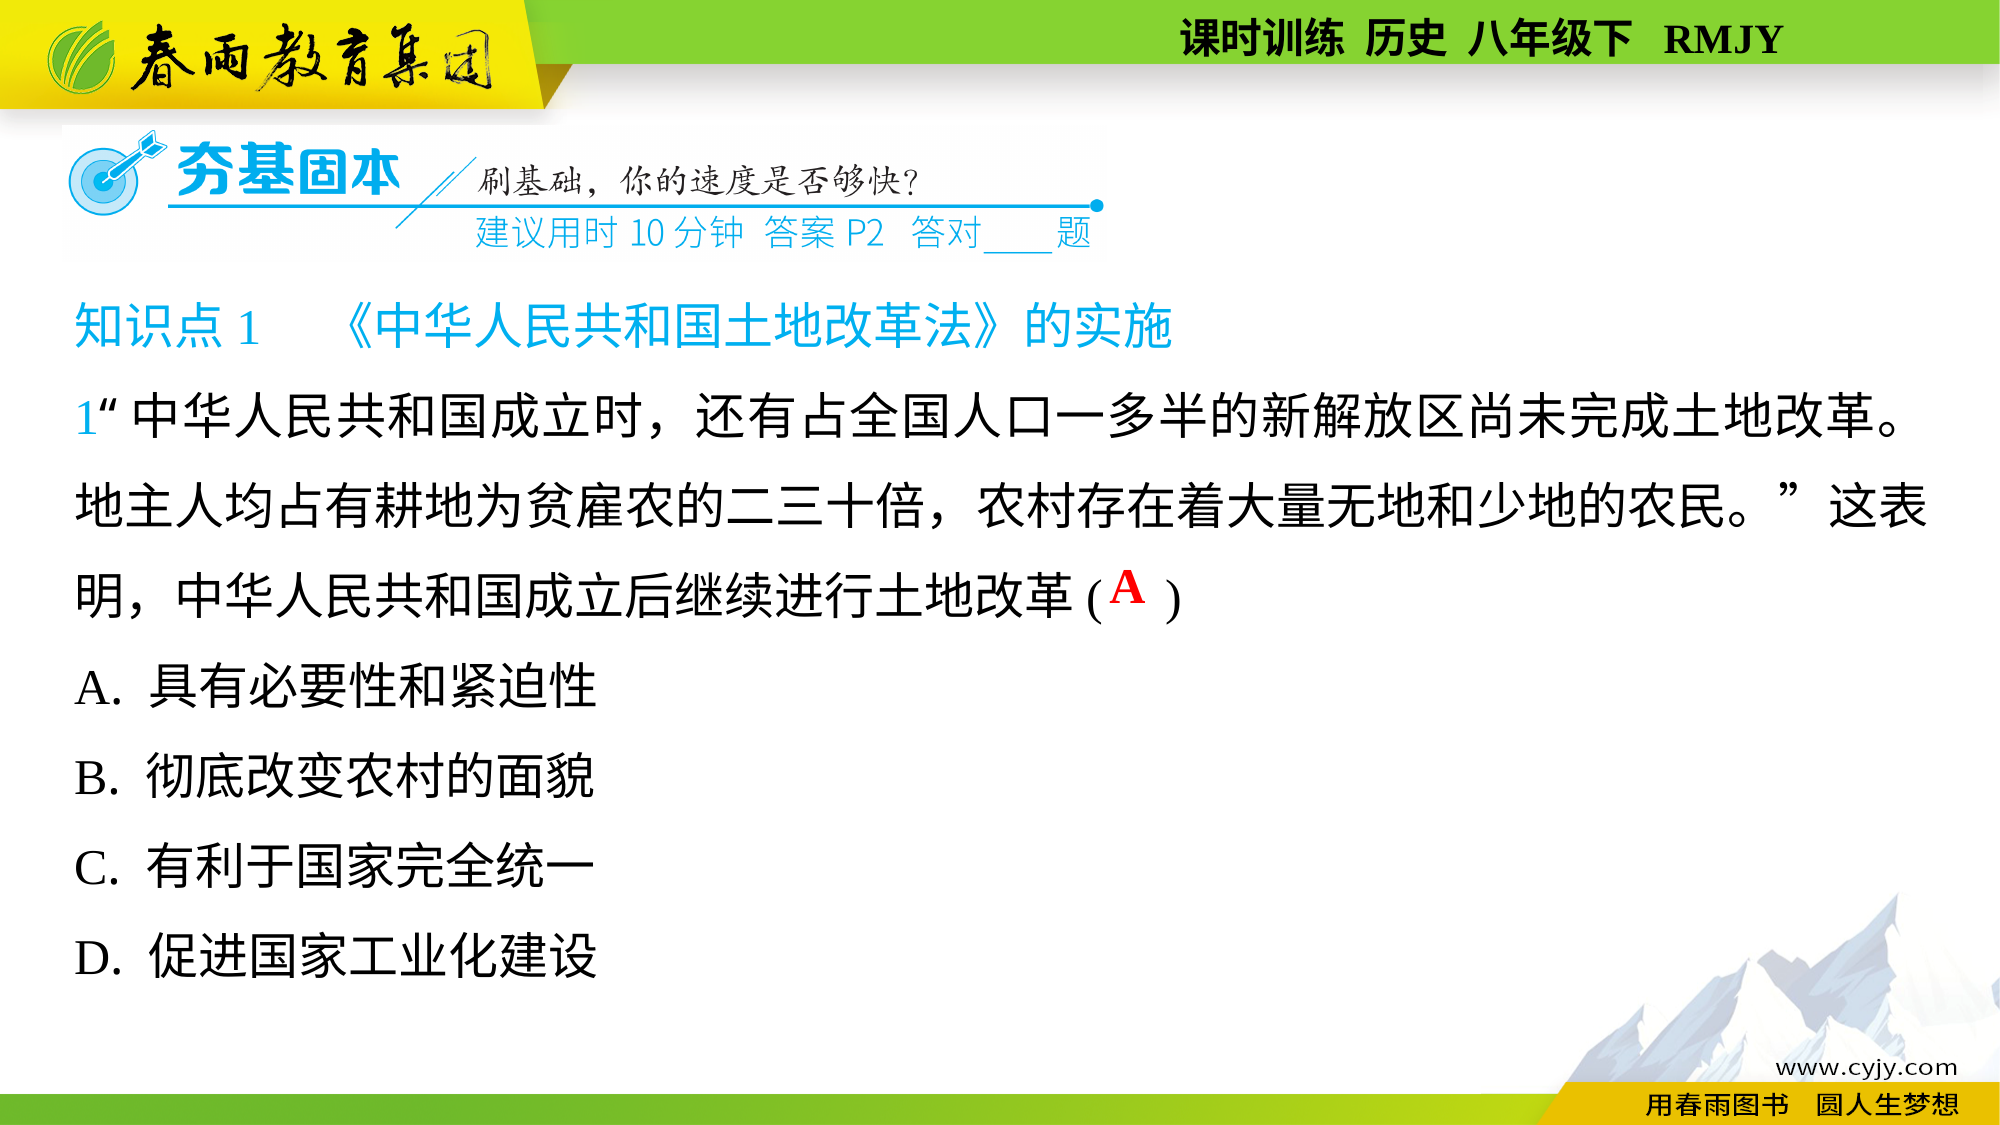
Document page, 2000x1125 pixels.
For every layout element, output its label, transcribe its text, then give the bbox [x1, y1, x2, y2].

text_box A [1094, 546, 1161, 622]
list 知识点1 《中华人民共和国土地改革法》的实施 1“中华人民共和国成立时，还有占全国人口一多半的新解放区尚未完成土地改革。地主人均占有耕地为贫雇农的二三十倍，农村存在着大量无地和少地的农民。”这表明，中华人民共和国成立后继续进行土地改革( ) A. 具有必要性和紧迫性 B. 彻底改变农村的面貌 C. 有利于国家完全统一 D. 促进国家工业化建设 [59, 257, 1944, 1000]
picture [0, 0, 2000, 1125]
